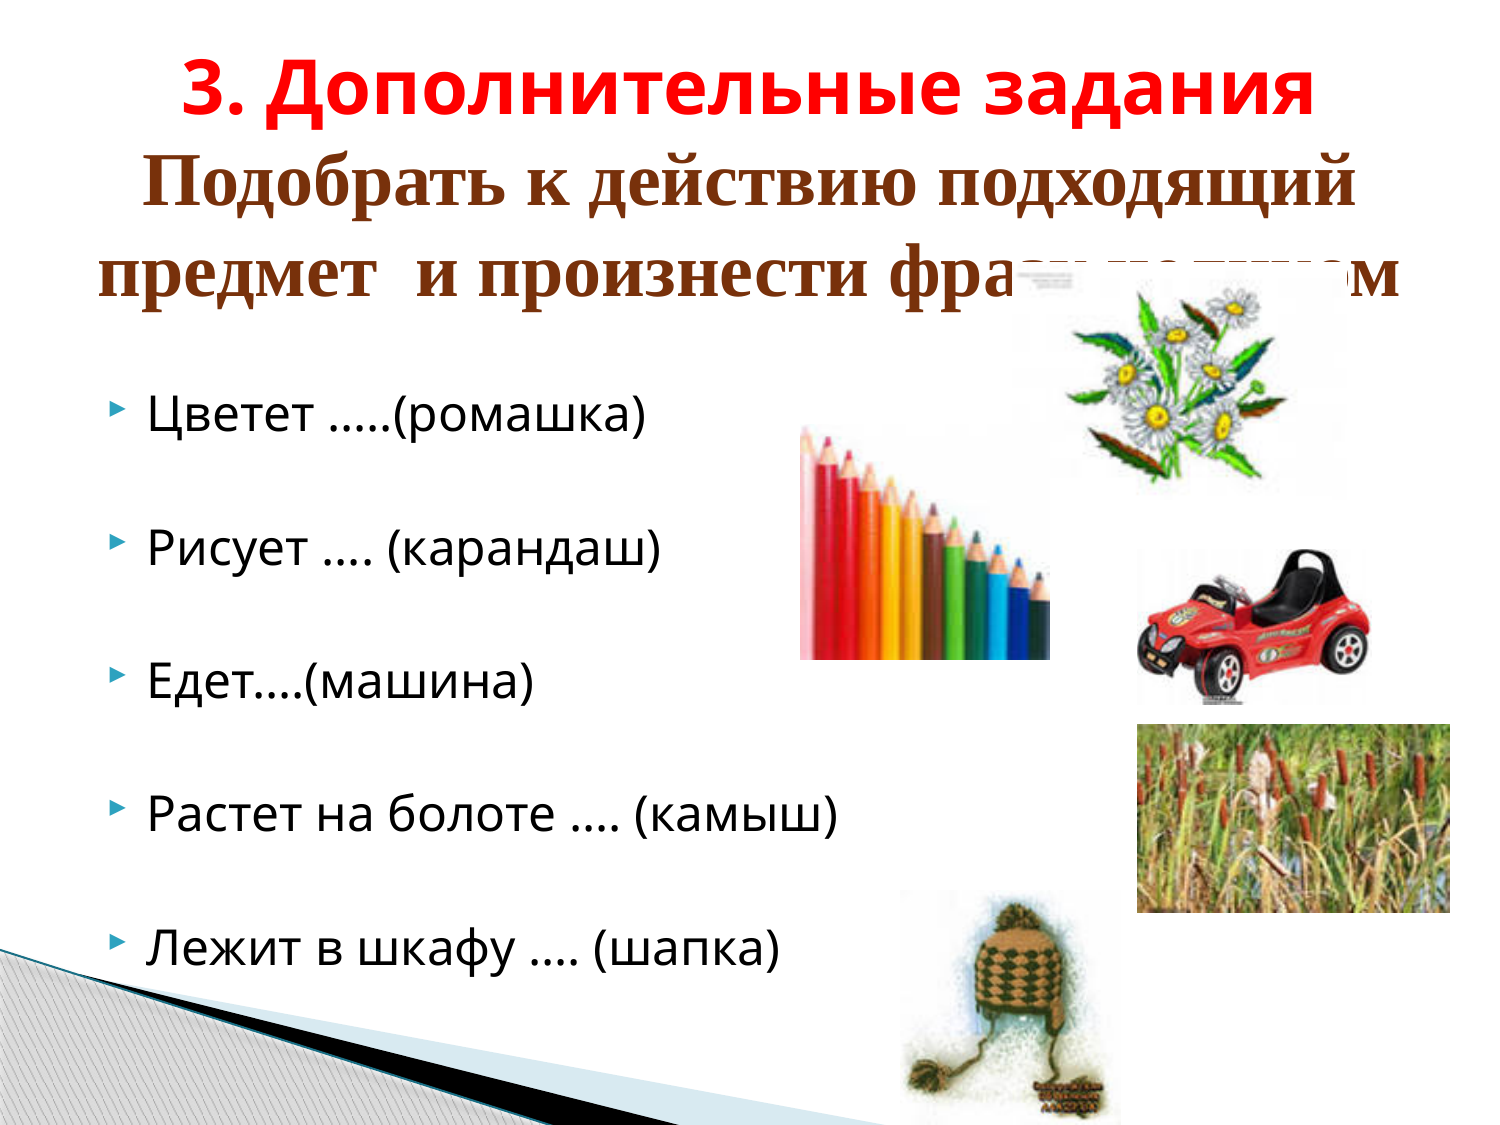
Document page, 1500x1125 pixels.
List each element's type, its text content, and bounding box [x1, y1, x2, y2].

picture [899, 890, 1121, 1125]
list Цветет …..(ромашка) Рисует …. (карандаш) Едет….(машина) Растет на болоте …. (камыш) Лежит в шкафу …. (шапка) [75, 375, 1425, 986]
picture [1137, 549, 1373, 705]
picture [799, 262, 1348, 660]
title 3. Дополнительные задания Подобрать к действию подходящий предмет и произнести фразу целиком [75, 0, 1425, 350]
picture [1137, 724, 1451, 913]
